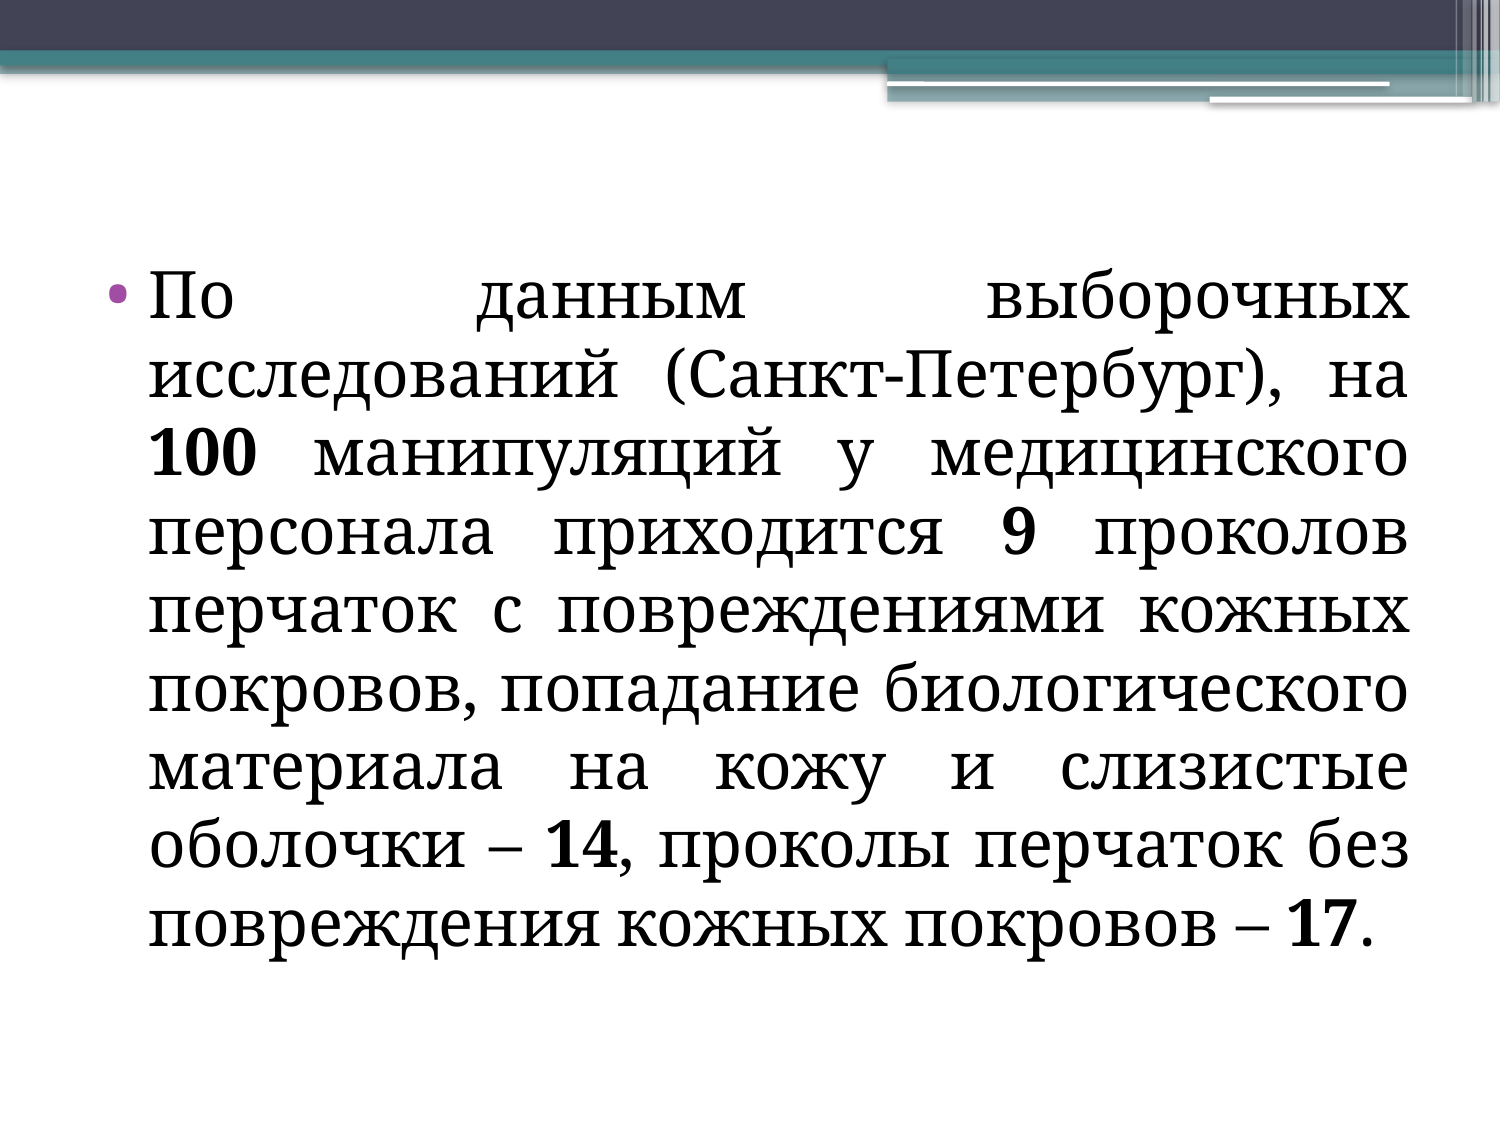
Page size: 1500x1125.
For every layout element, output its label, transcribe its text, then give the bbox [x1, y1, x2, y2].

list По данным выборочных исследований (Санкт-Петербург), на 100 манипуляций у медицинского персонала приходится 9 проколов перчаток с повреждениями кожных покровов, попадание биологического материала на кожу и слизистые оболочки – 14, проколы перчаток без повреждения кожных покровов – 17. [75, 246, 1425, 1032]
